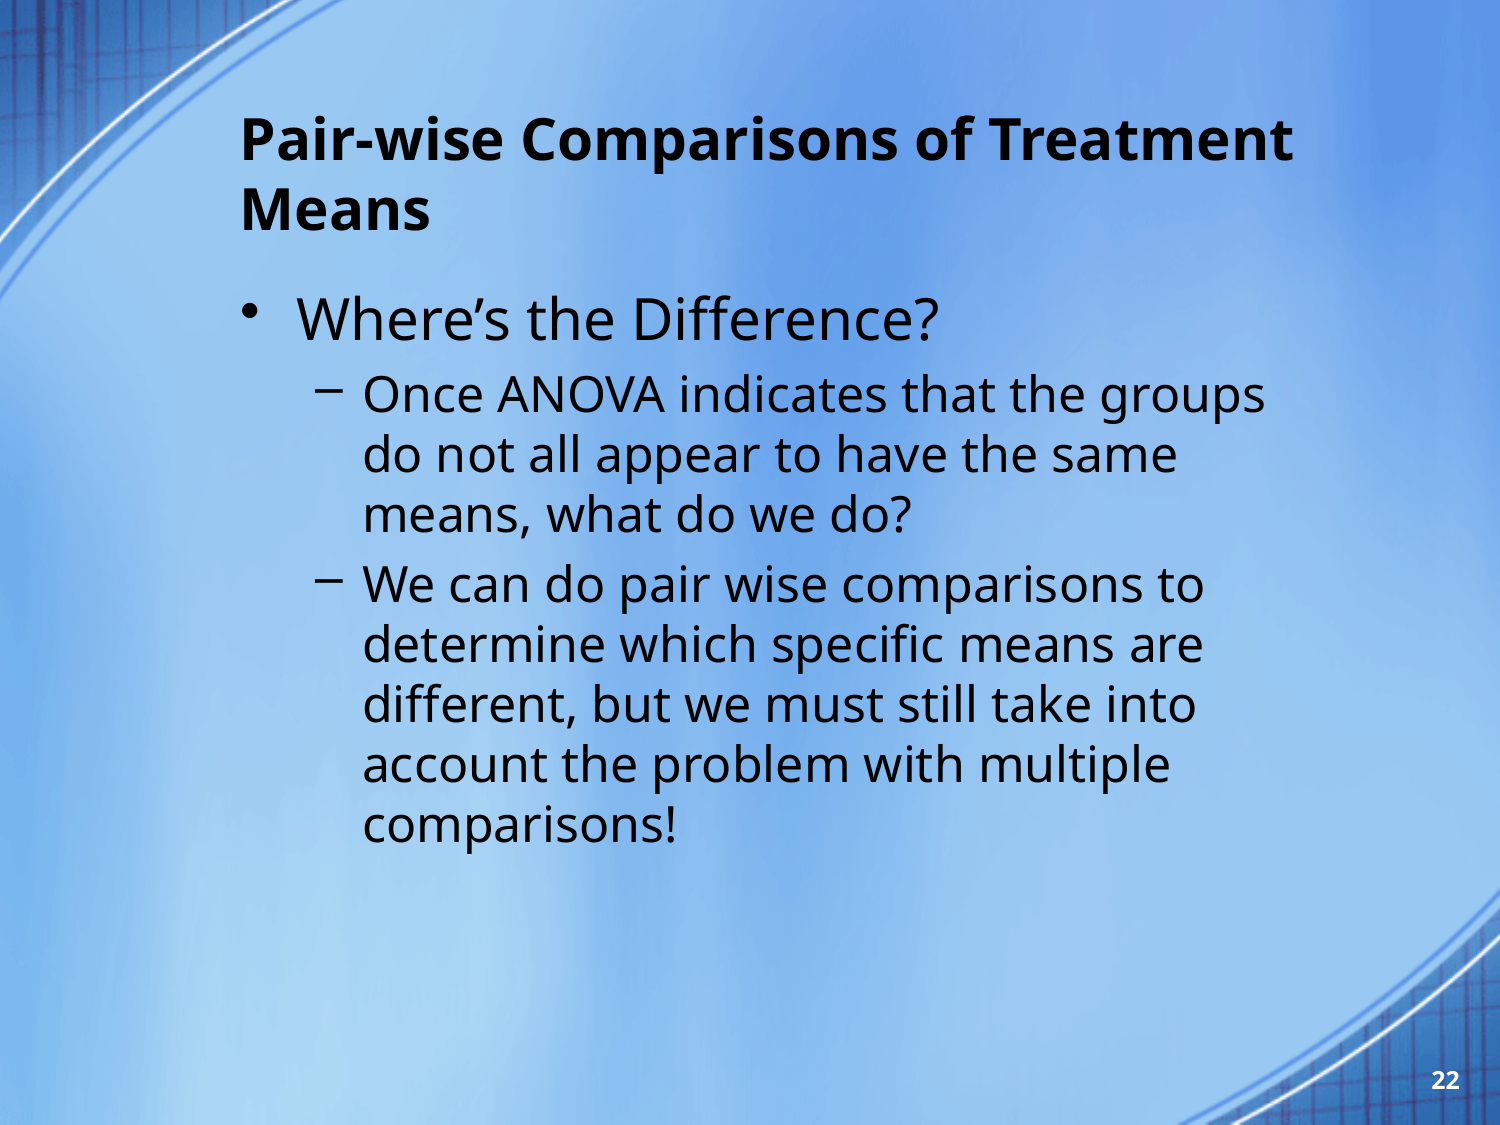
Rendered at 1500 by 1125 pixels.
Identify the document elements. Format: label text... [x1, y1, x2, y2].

list Where’s the Difference? Once ANOVA indicates that the groups do not all appear to have the same means, what do we do? We can do pair wise comparisons to determine which specific means are different, but we must still take into account the problem with multiple comparisons! [224, 274, 1351, 976]
slide_number 22 [1162, 1049, 1476, 1113]
title Pair-wise Comparisons of Treatment Means [224, 62, 1376, 251]
picture [0, 0, 1500, 1125]
